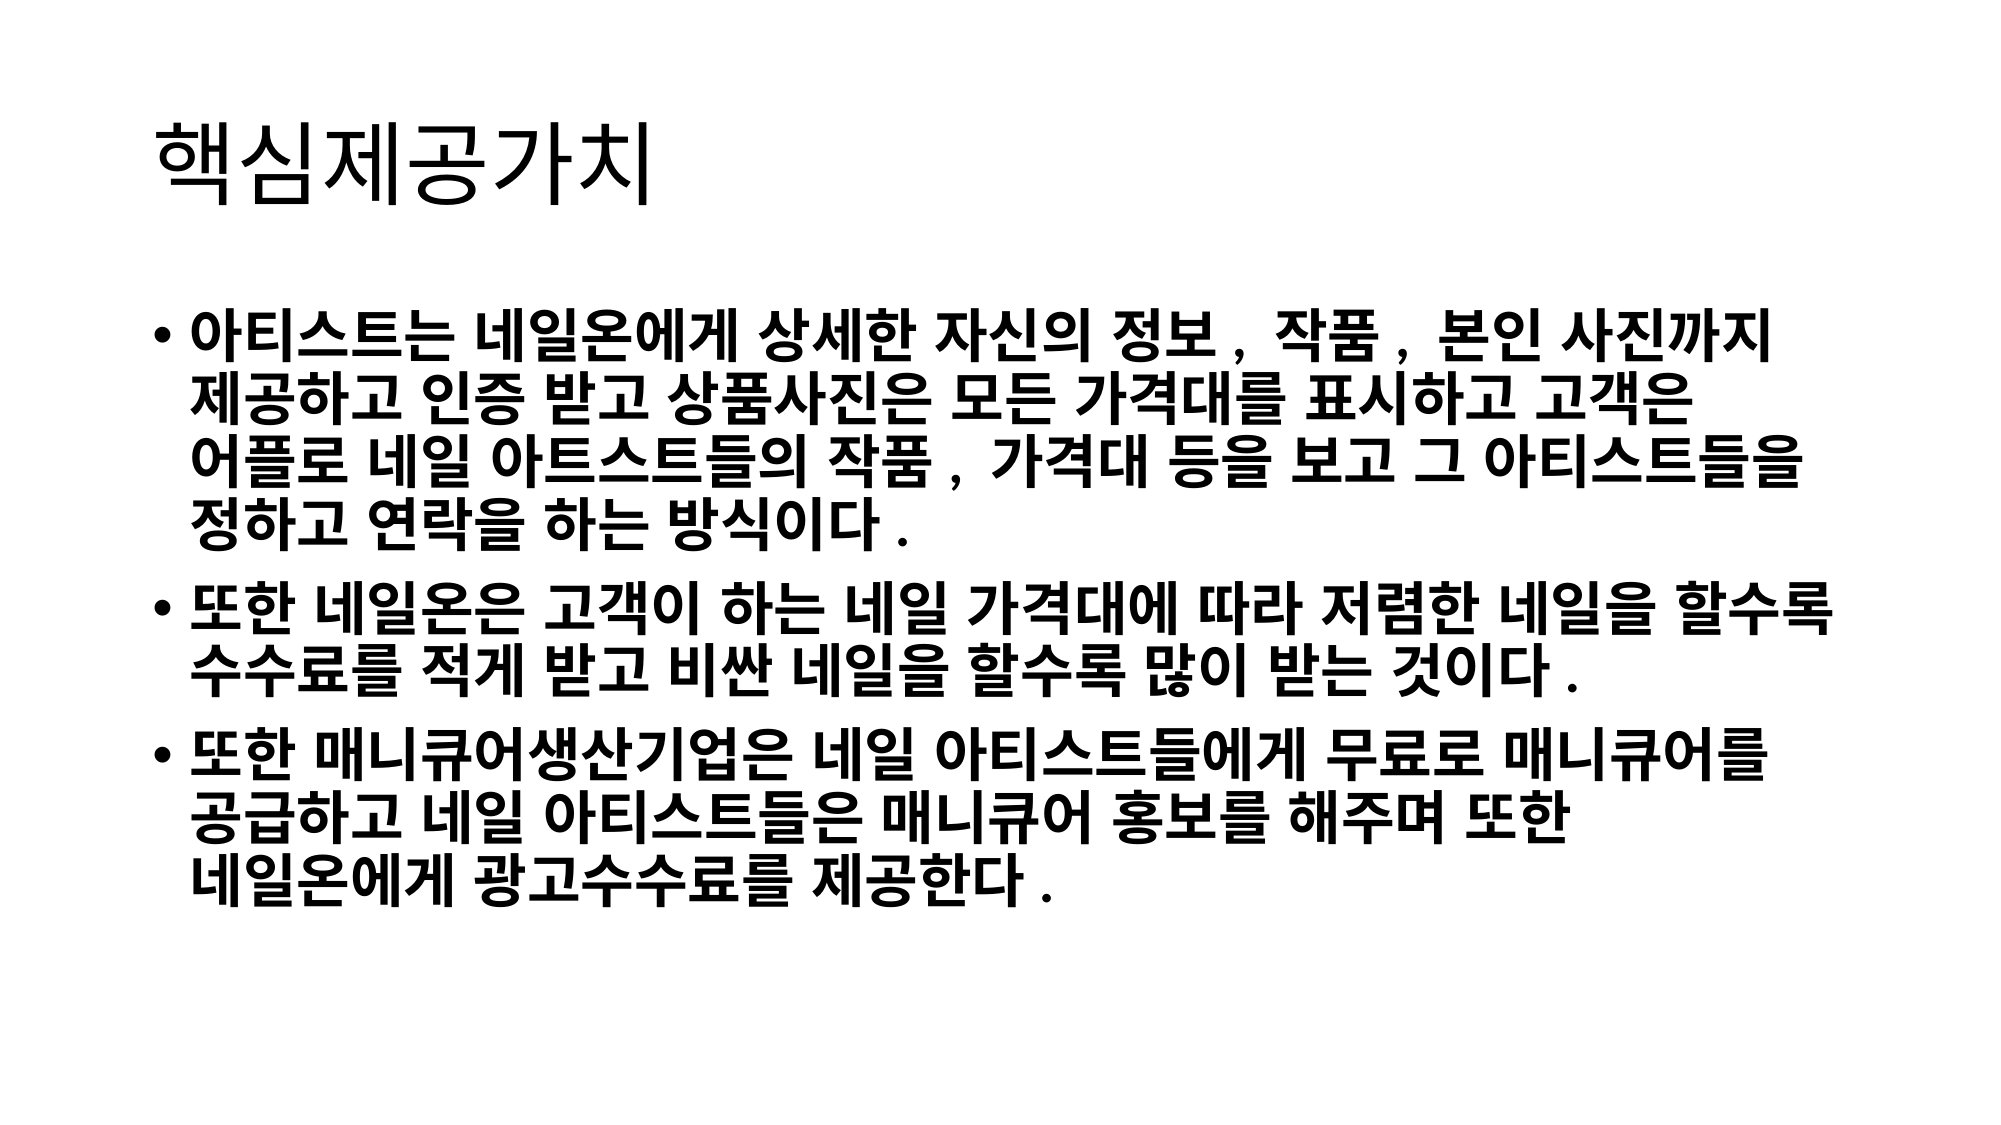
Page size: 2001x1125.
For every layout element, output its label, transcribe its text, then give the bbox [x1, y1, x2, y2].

title 핵심제공가치 [137, 59, 1863, 278]
list 아티스트는 네일온에게 상세한 자신의 정보, 작품, 본인 사진까지 제공하고 인증 받고 상품사진은 모든 가격대를 표시하고 고객은 어플로 네일 아트스트들의 작품, 가격대 등을 보고 그 아티스트들을 정하고 연락을 하는 방식이다. 또한 네일온은 고객이 하는 네일 가격대에 따라 저렴한 네일을 할수록 수수료를 적게 받고 비싼 네일을 할수록 많이 받는 것이다. 또한 매니큐어생산기업은 네일 아티스트들에게 무료로 매니큐어를 공급하고 네일 아티스트들은 매니큐어 홍보를 해주며 또한 네일온에게 광고수수료를 제공한다. [137, 299, 1863, 1014]
